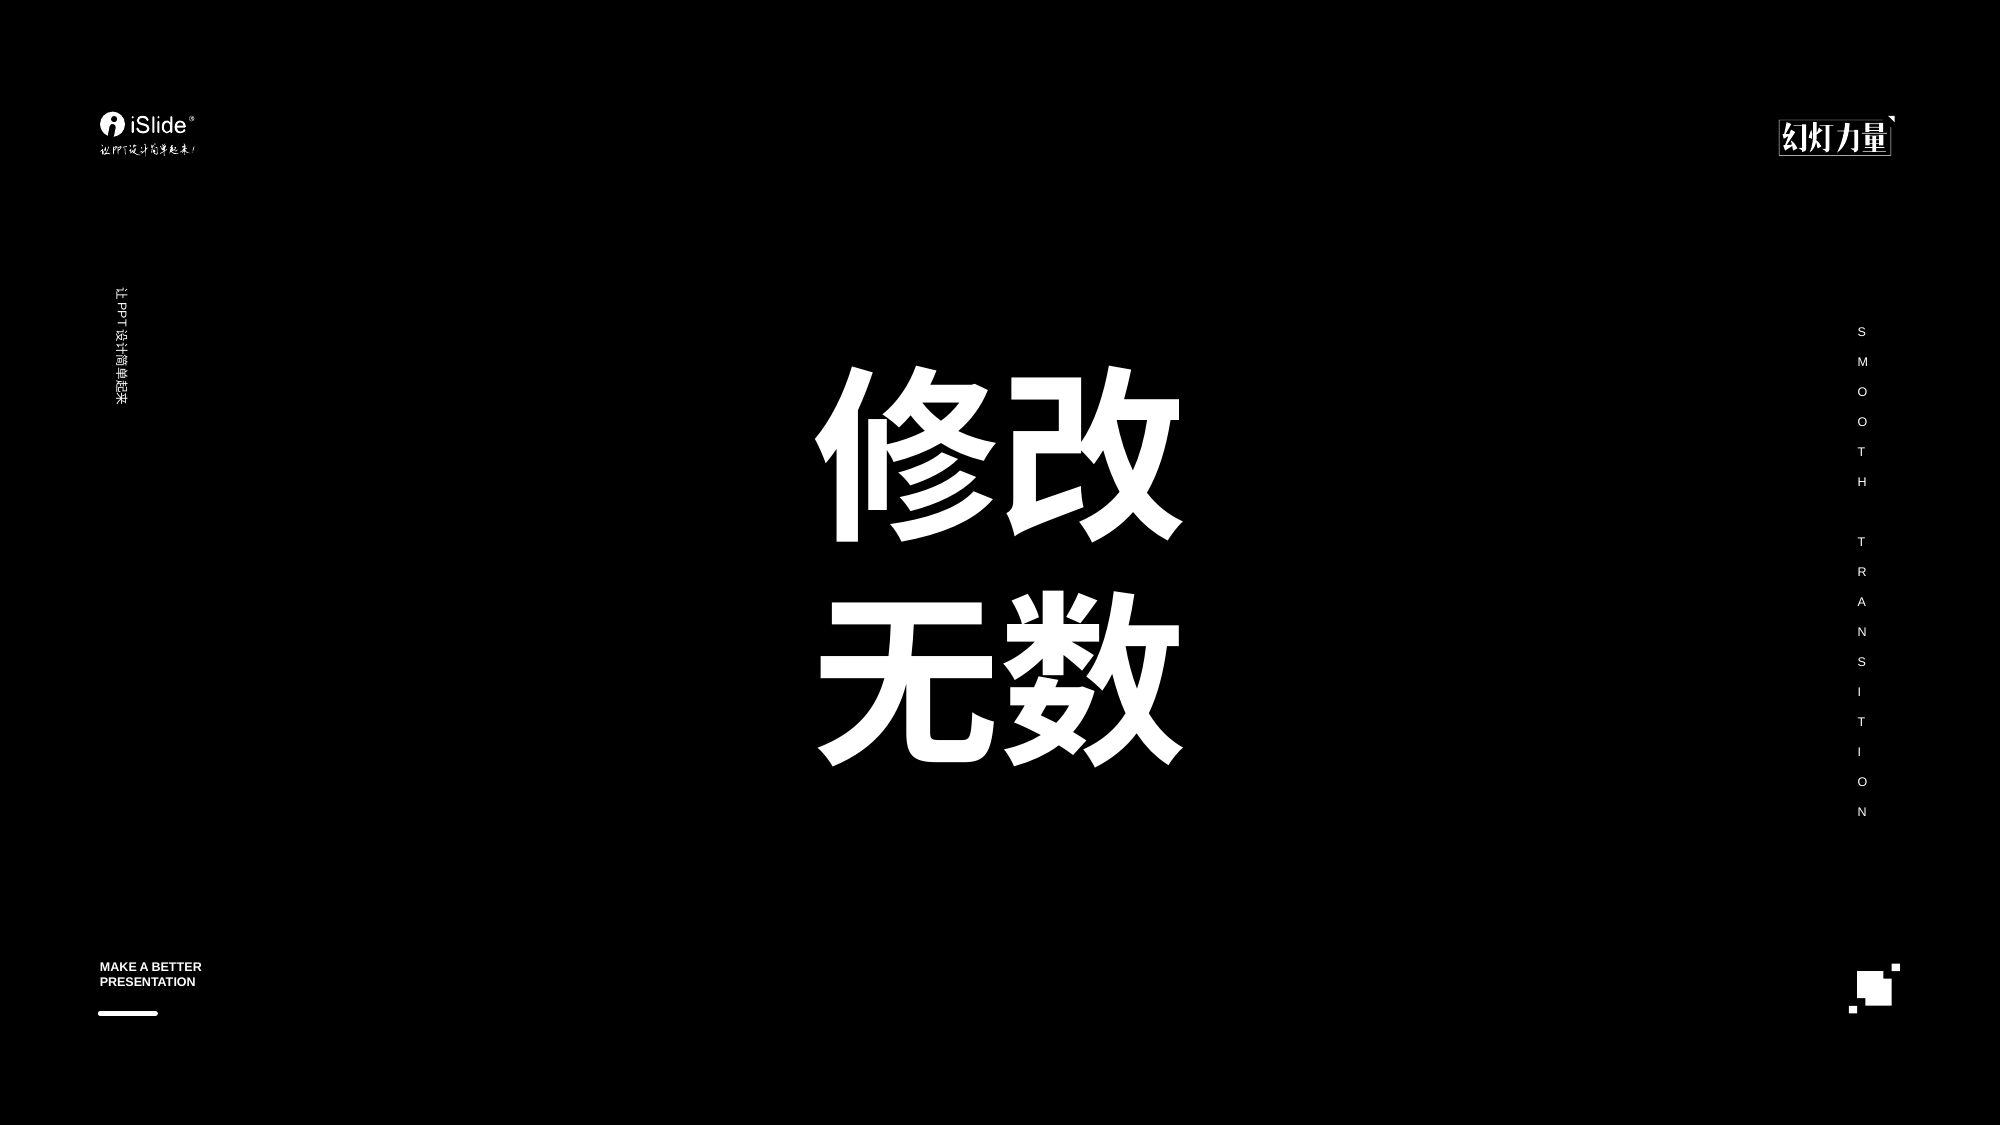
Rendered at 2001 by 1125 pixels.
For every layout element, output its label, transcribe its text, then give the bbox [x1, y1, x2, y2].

text_box 修改 无数 [211, 405, 1788, 719]
